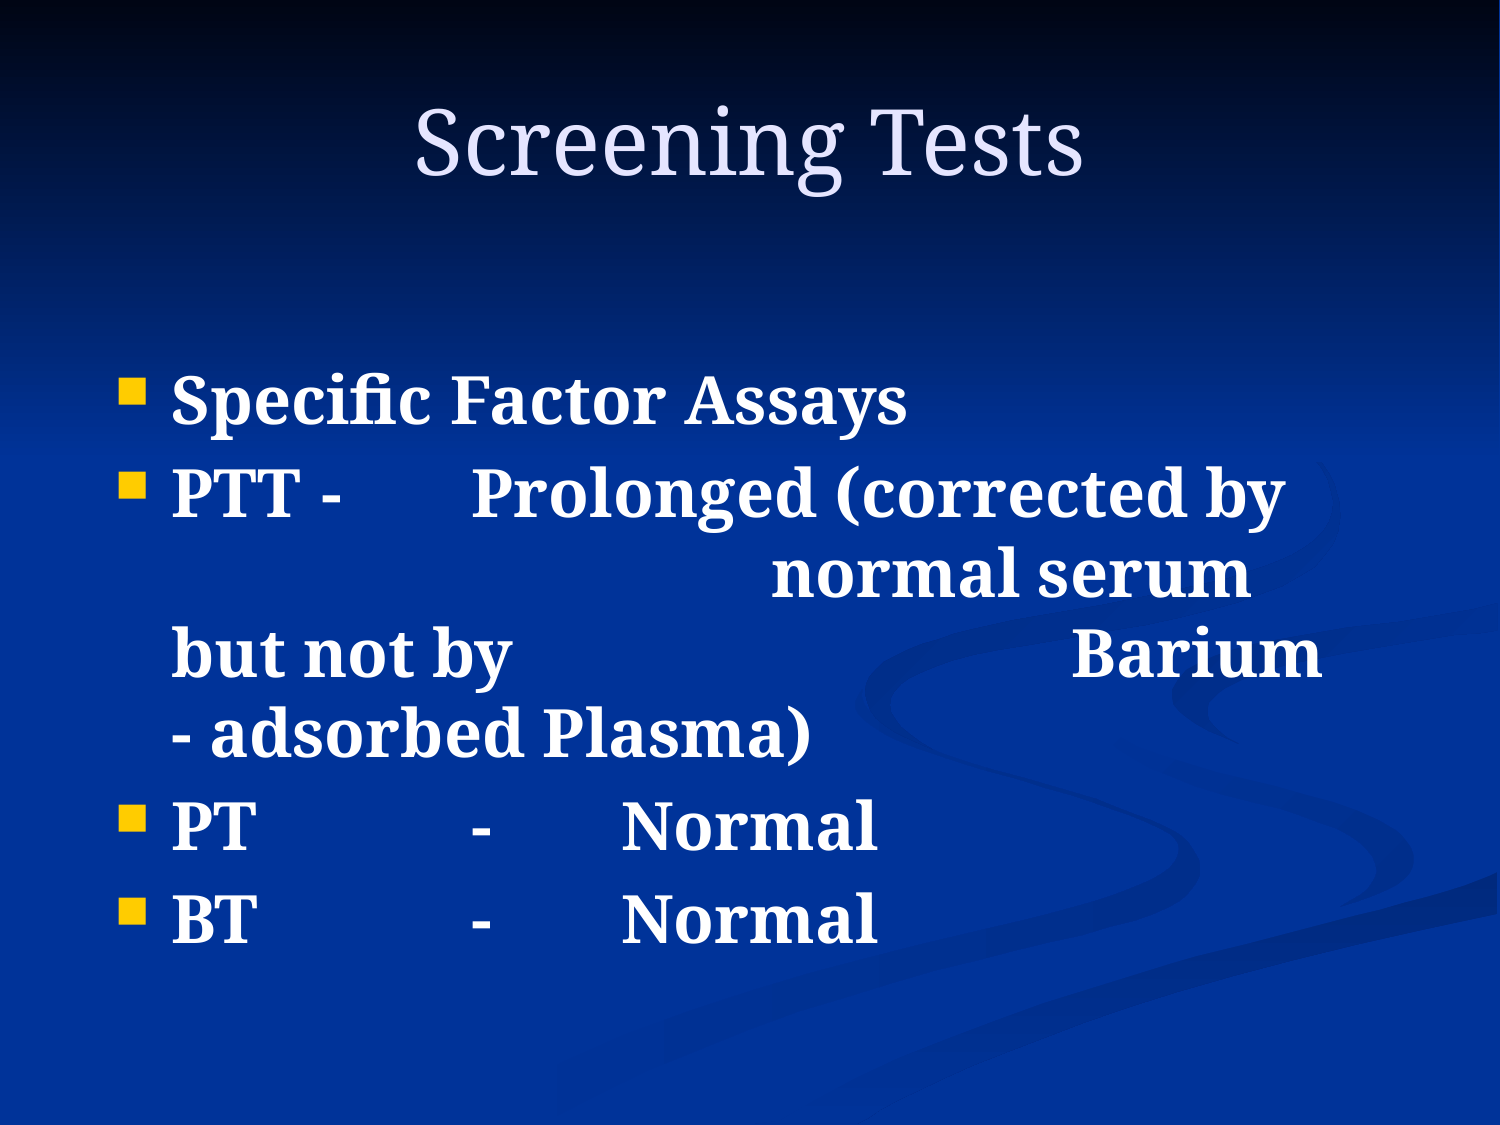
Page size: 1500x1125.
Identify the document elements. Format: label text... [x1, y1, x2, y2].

title Screening Tests [74, 44, 1426, 233]
list Specific Factor Assays PTT - Prolonged (corrected by normal serum but not by Barium - adsorbed Plasma) PT - Normal BT - Normal [99, 349, 1376, 951]
